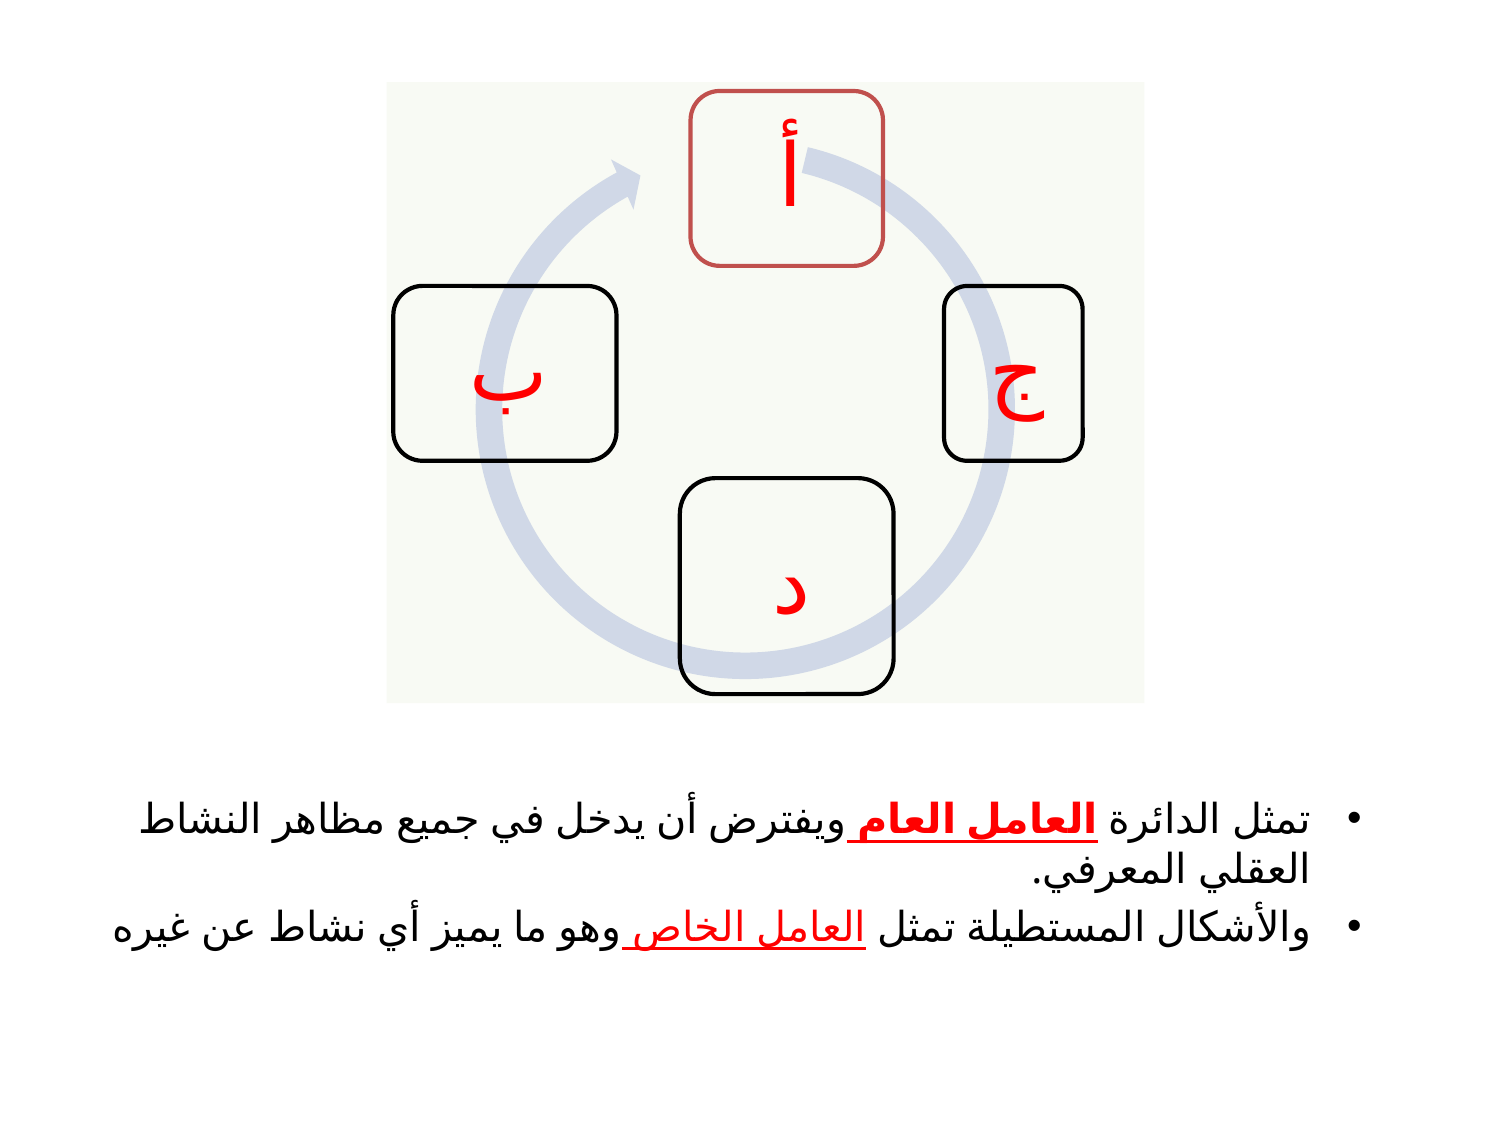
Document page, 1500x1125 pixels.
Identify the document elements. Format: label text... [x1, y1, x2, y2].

list تمثل الدائرة العامل العام ويفترض أن يدخل في جميع مظاهر النشاط العقلي المعرفي. والأشكال المستطيلة تمثل العامل الخاص وهو ما يميز أي نشاط عن غيره [75, 785, 1372, 1005]
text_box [386, 81, 1145, 704]
